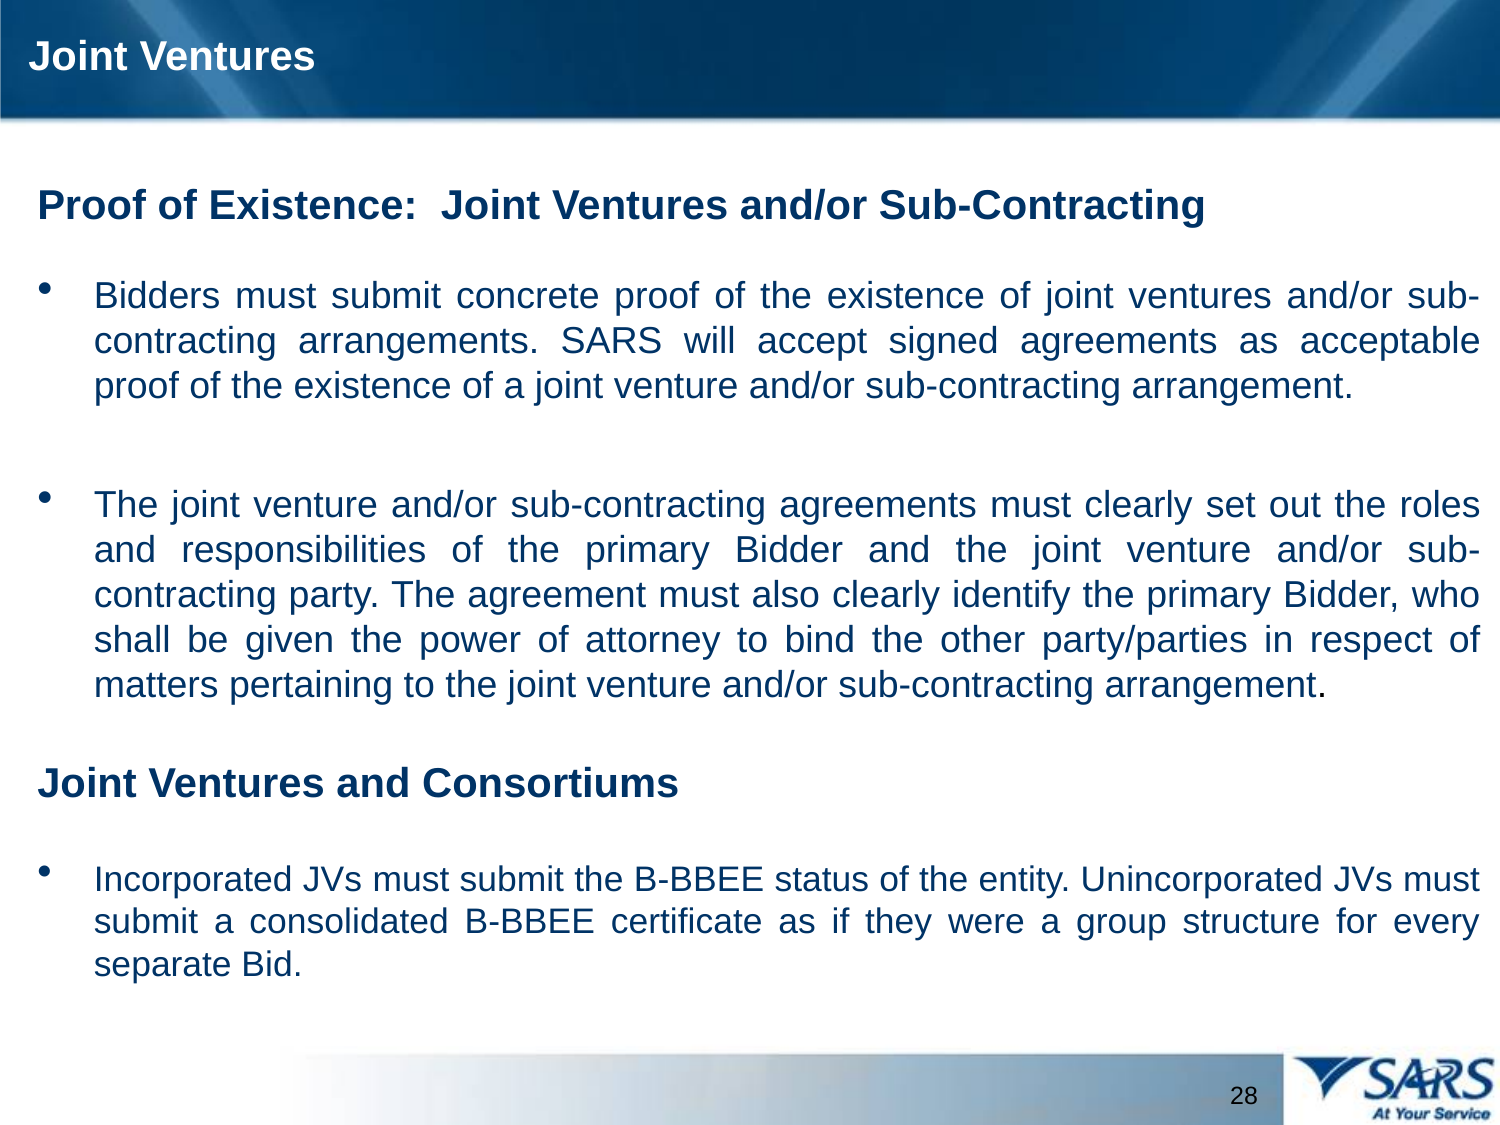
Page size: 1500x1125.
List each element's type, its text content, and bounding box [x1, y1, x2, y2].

picture [0, 0, 1500, 1125]
list Proof of Existence: Joint Ventures and/or Sub-Contracting Bidders must submit concrete proof of the existence of joint ventures and/or sub-contracting arrangements. SARS will accept signed agreements as acceptable proof of the existence of a joint venture and/or sub-contracting arrangement. The joint venture and/or sub-contracting agreements must clearly set out the roles and responsibilities of the primary Bidder and the joint venture and/or sub-contracting party. The agreement must also clearly identify the primary Bidder, who shall be given the power of attorney to bind the other party/parties in respect of matters pertaining to the joint venture and/or sub-contracting arrangement. Joint Ventures and Consortiums Incorporated JVs must submit the B-BBEE status of the entity. Unincorporated JVs must submit a consolidated B-BBEE certificate as if they were a group structure for every separate Bid. [37, 178, 1482, 1017]
title Joint Ventures [28, 36, 1481, 80]
text_box 28 [1215, 1072, 1320, 1121]
